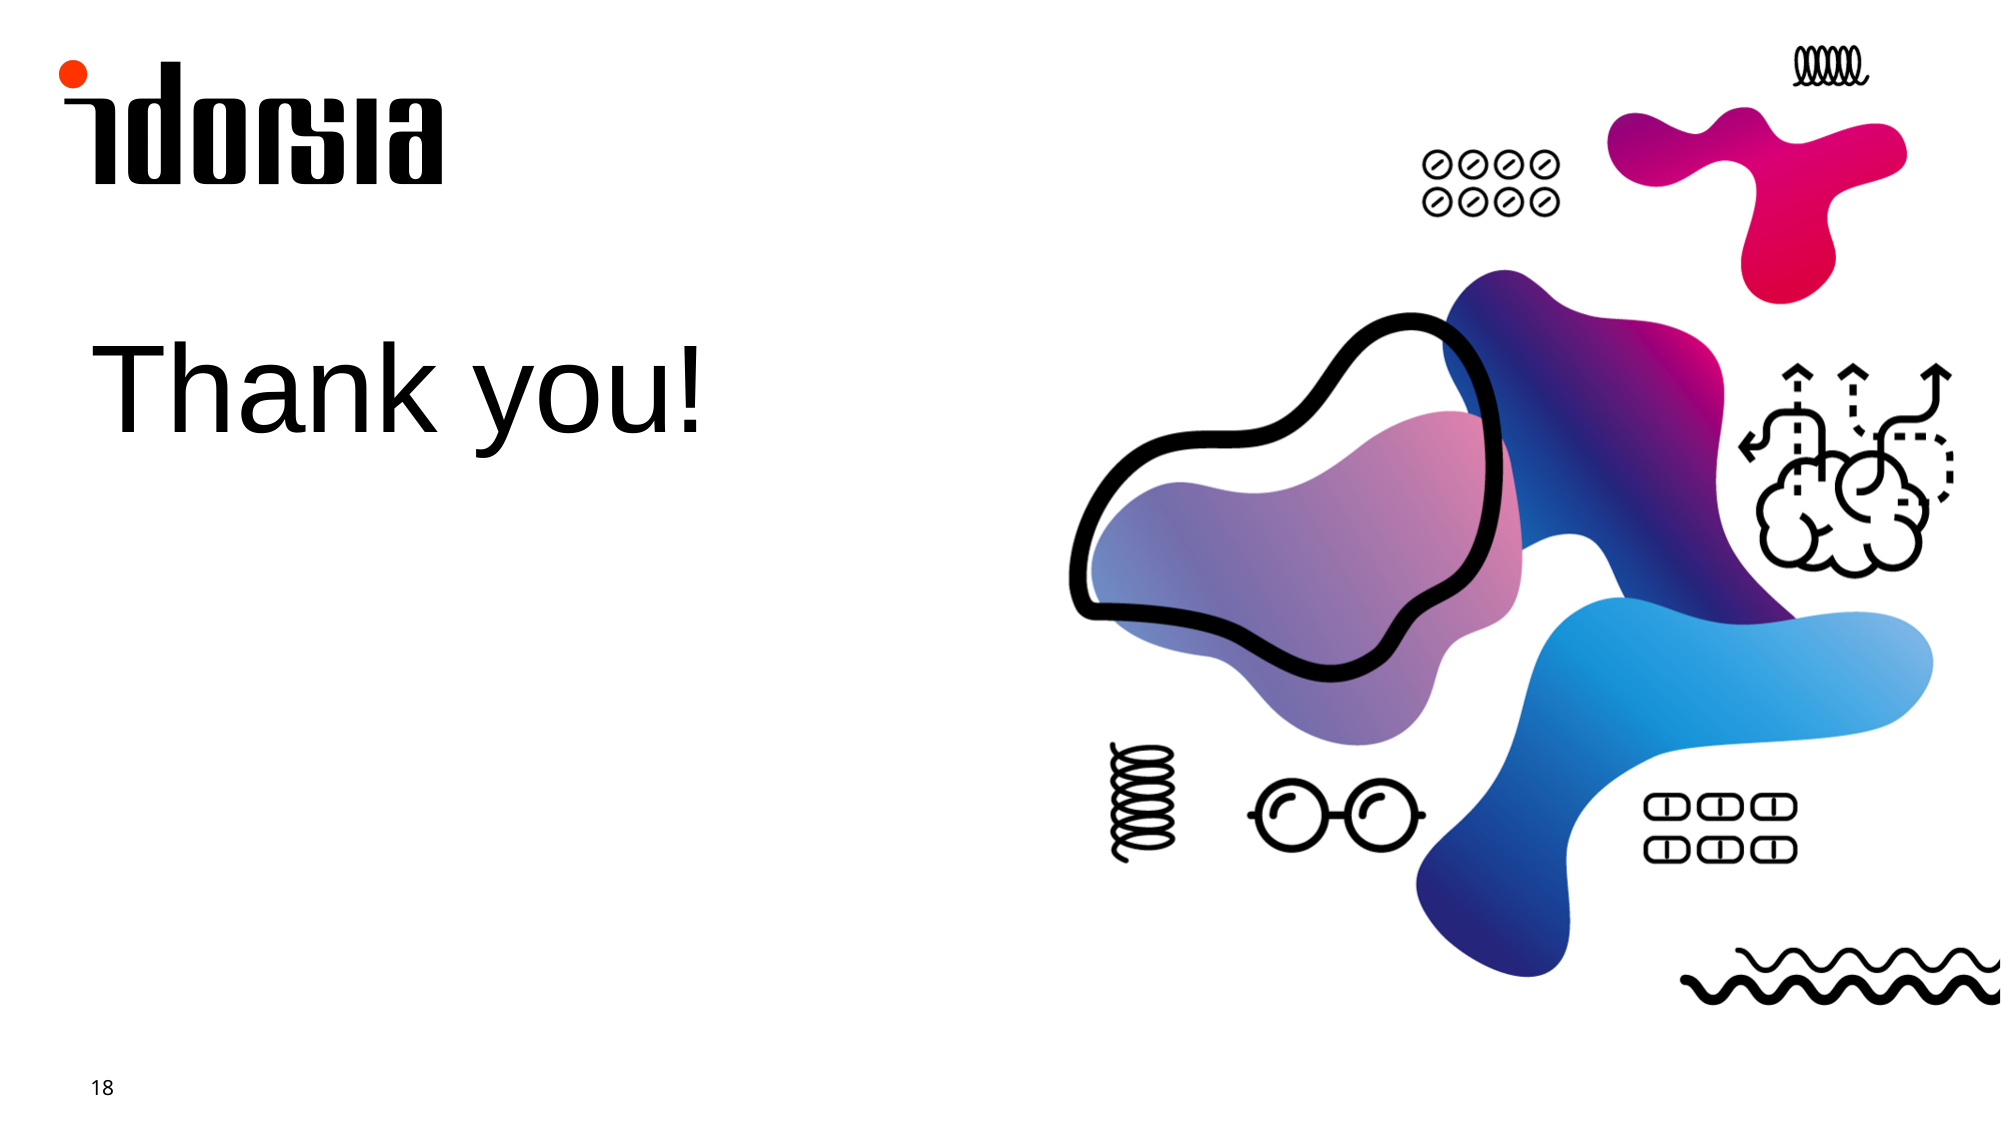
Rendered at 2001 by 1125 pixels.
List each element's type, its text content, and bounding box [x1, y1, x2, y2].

slide_number 18 [90, 1074, 150, 1104]
picture [0, 0, 2001, 1125]
title Thank you! [90, 324, 1177, 716]
